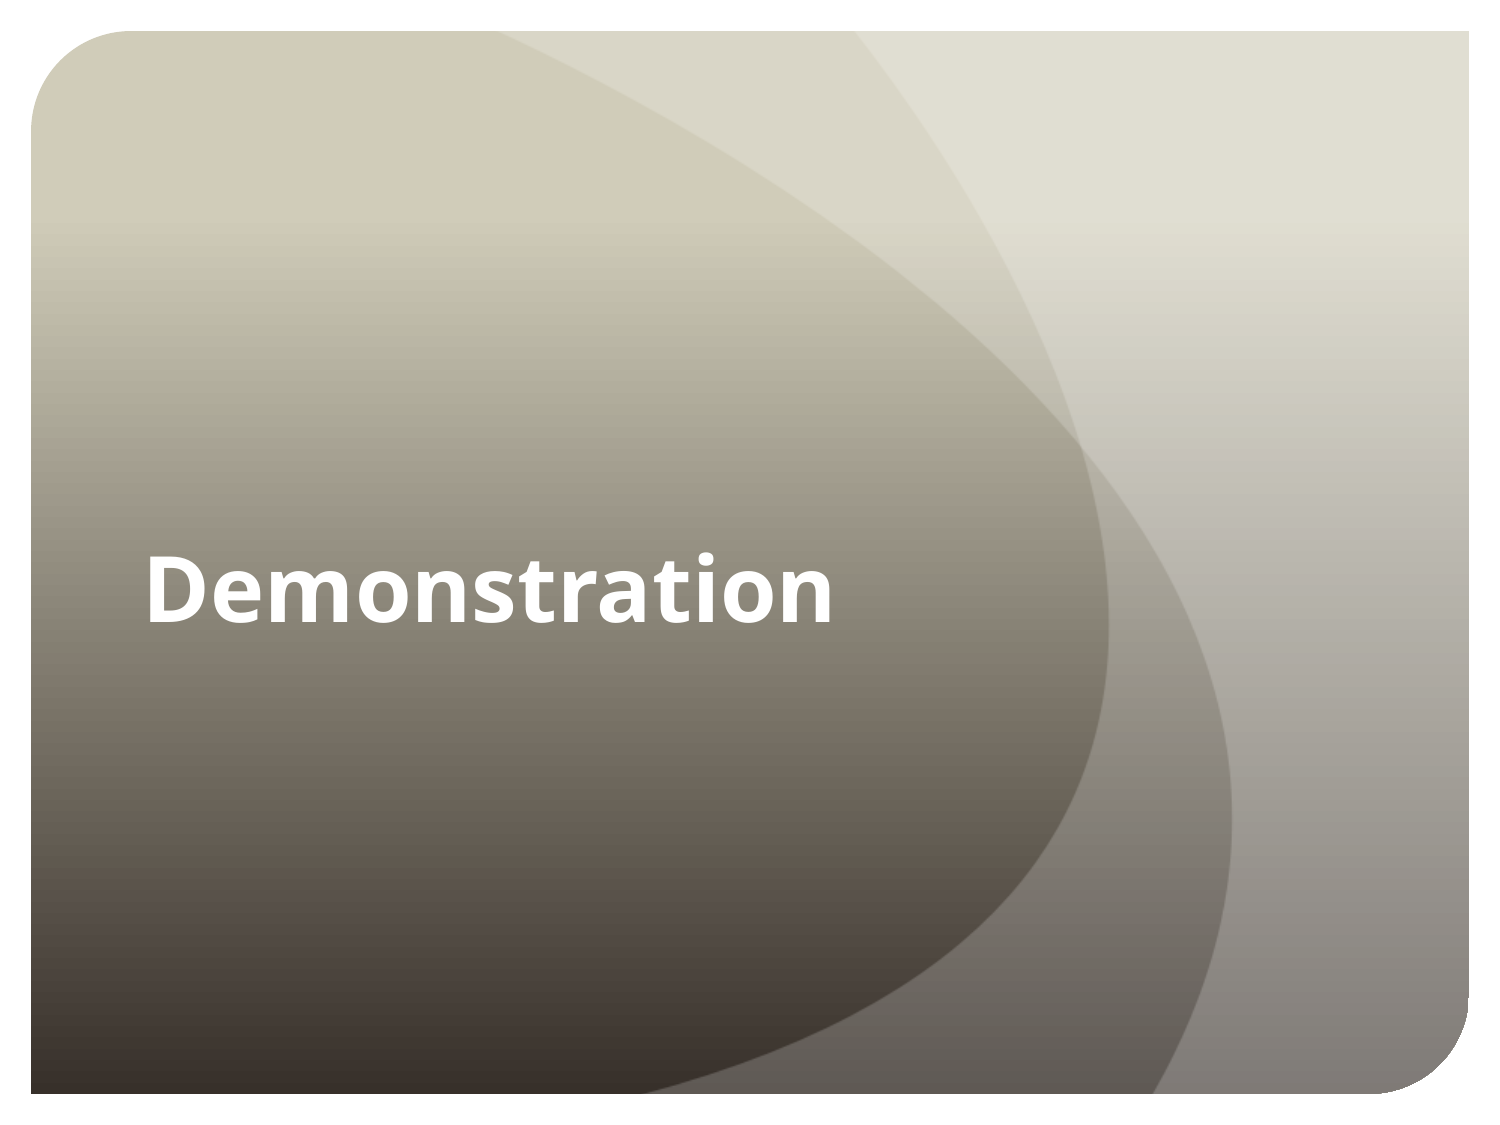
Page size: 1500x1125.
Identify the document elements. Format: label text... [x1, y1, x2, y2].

picture [25, 30, 1474, 1095]
title Demonstration [127, 425, 1372, 649]
